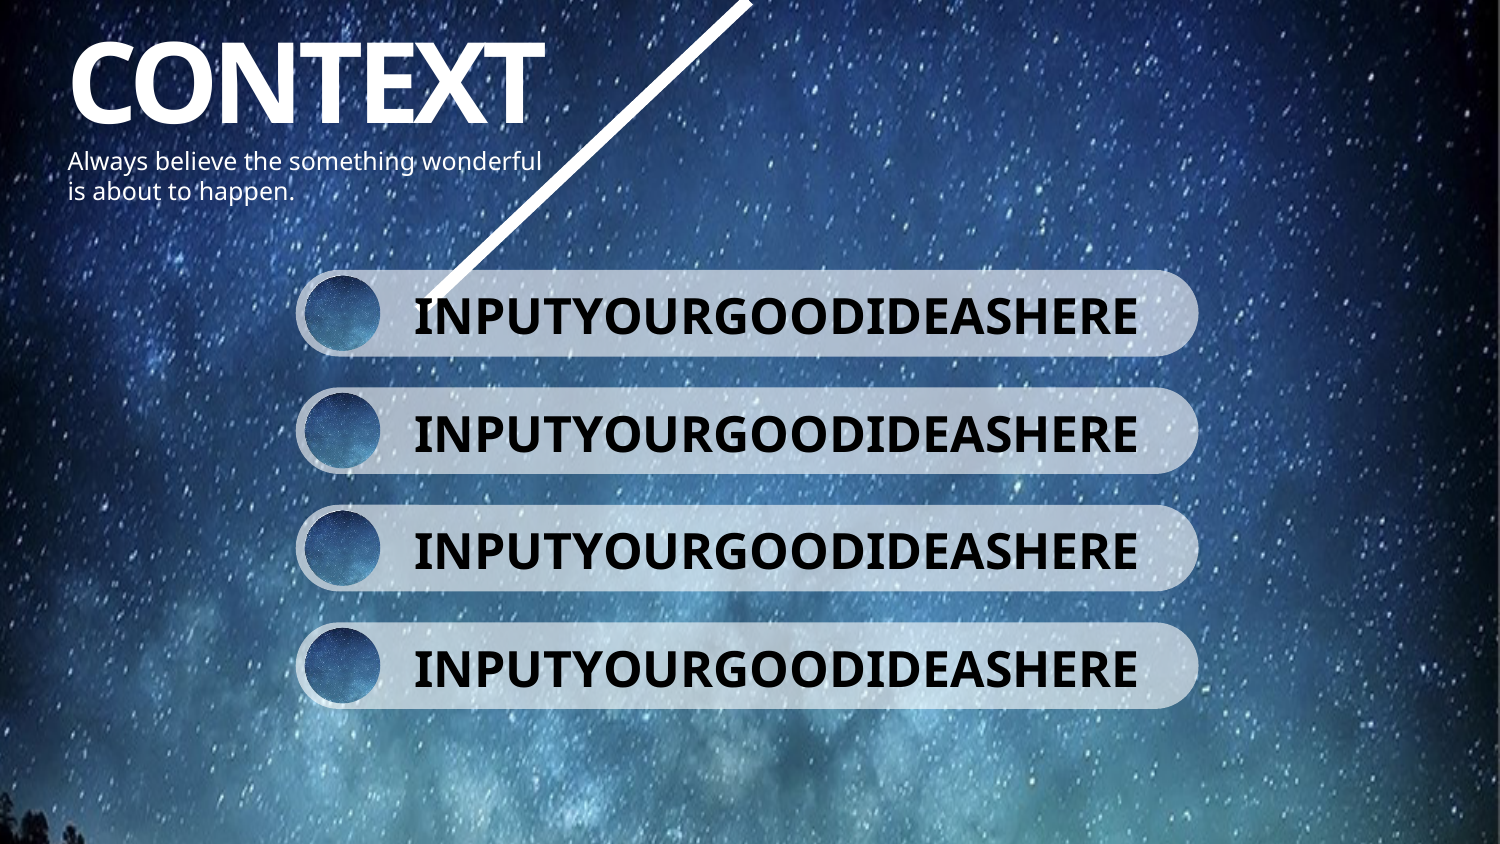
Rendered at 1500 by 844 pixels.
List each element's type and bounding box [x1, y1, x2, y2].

text_box [418, 0, 749, 268]
text_box [295, 504, 1199, 592]
text_box [295, 269, 1199, 357]
text_box [295, 387, 1199, 475]
text_box [295, 622, 1199, 710]
picture [0, 0, 1500, 844]
